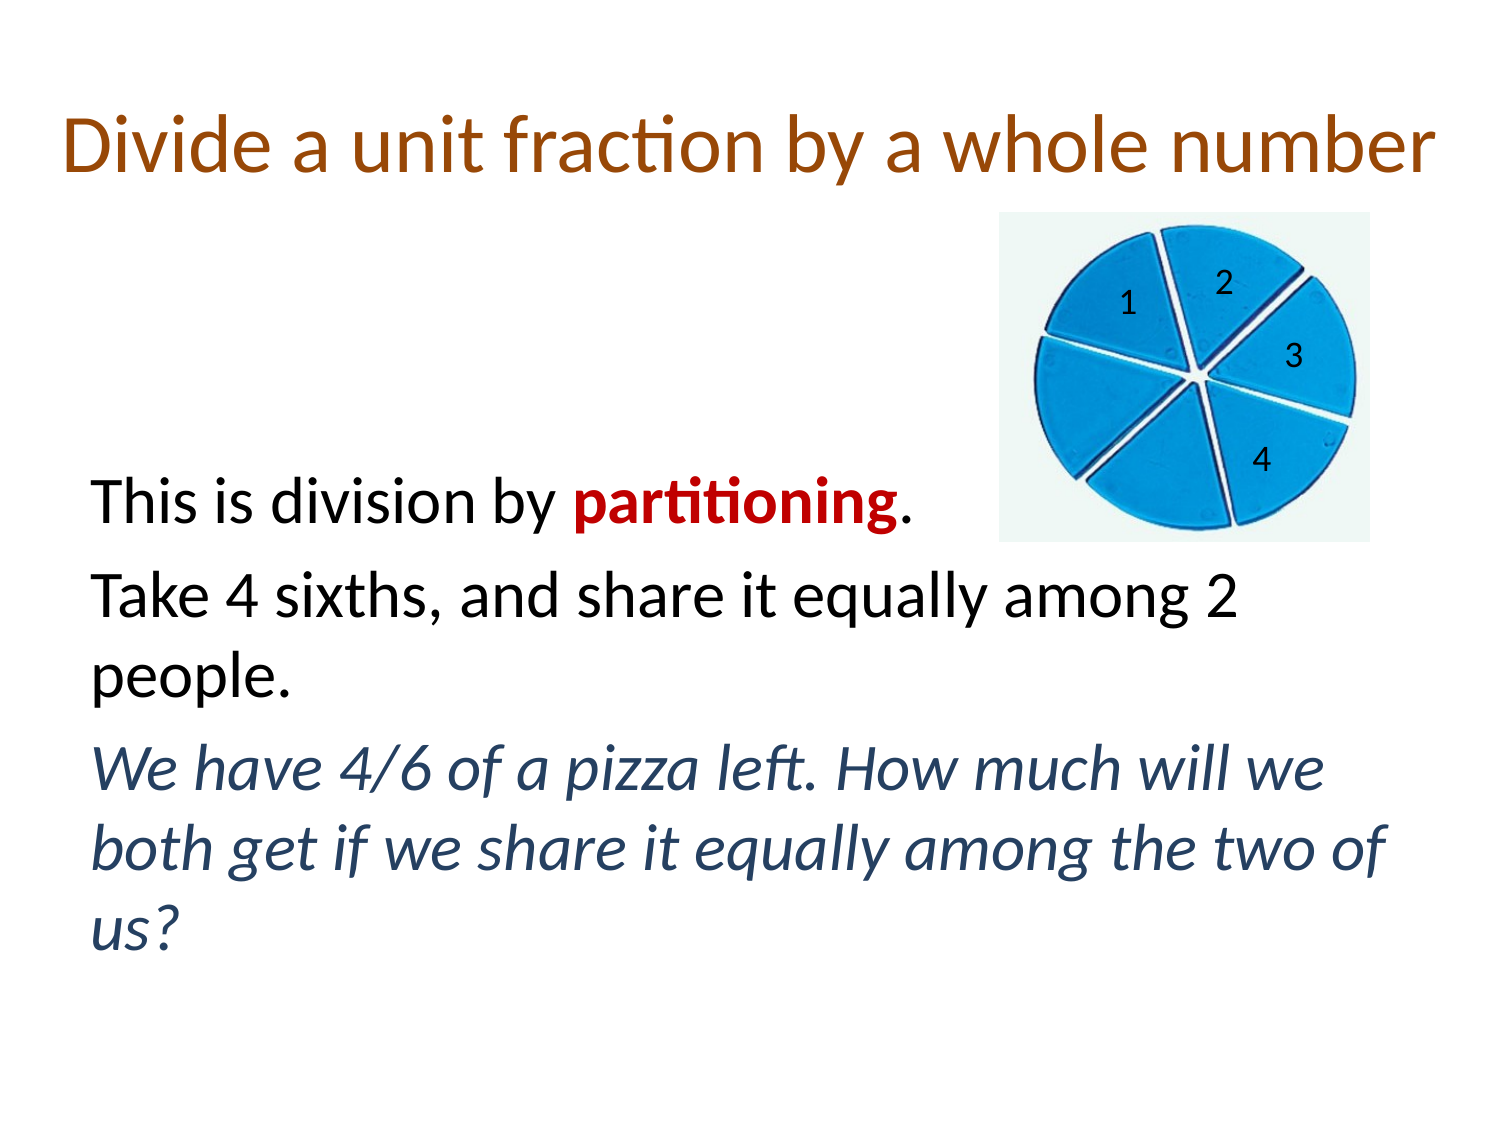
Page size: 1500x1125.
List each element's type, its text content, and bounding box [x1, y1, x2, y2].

picture [999, 212, 1370, 542]
title Divide a unit fraction by a whole number [37, 45, 1463, 233]
